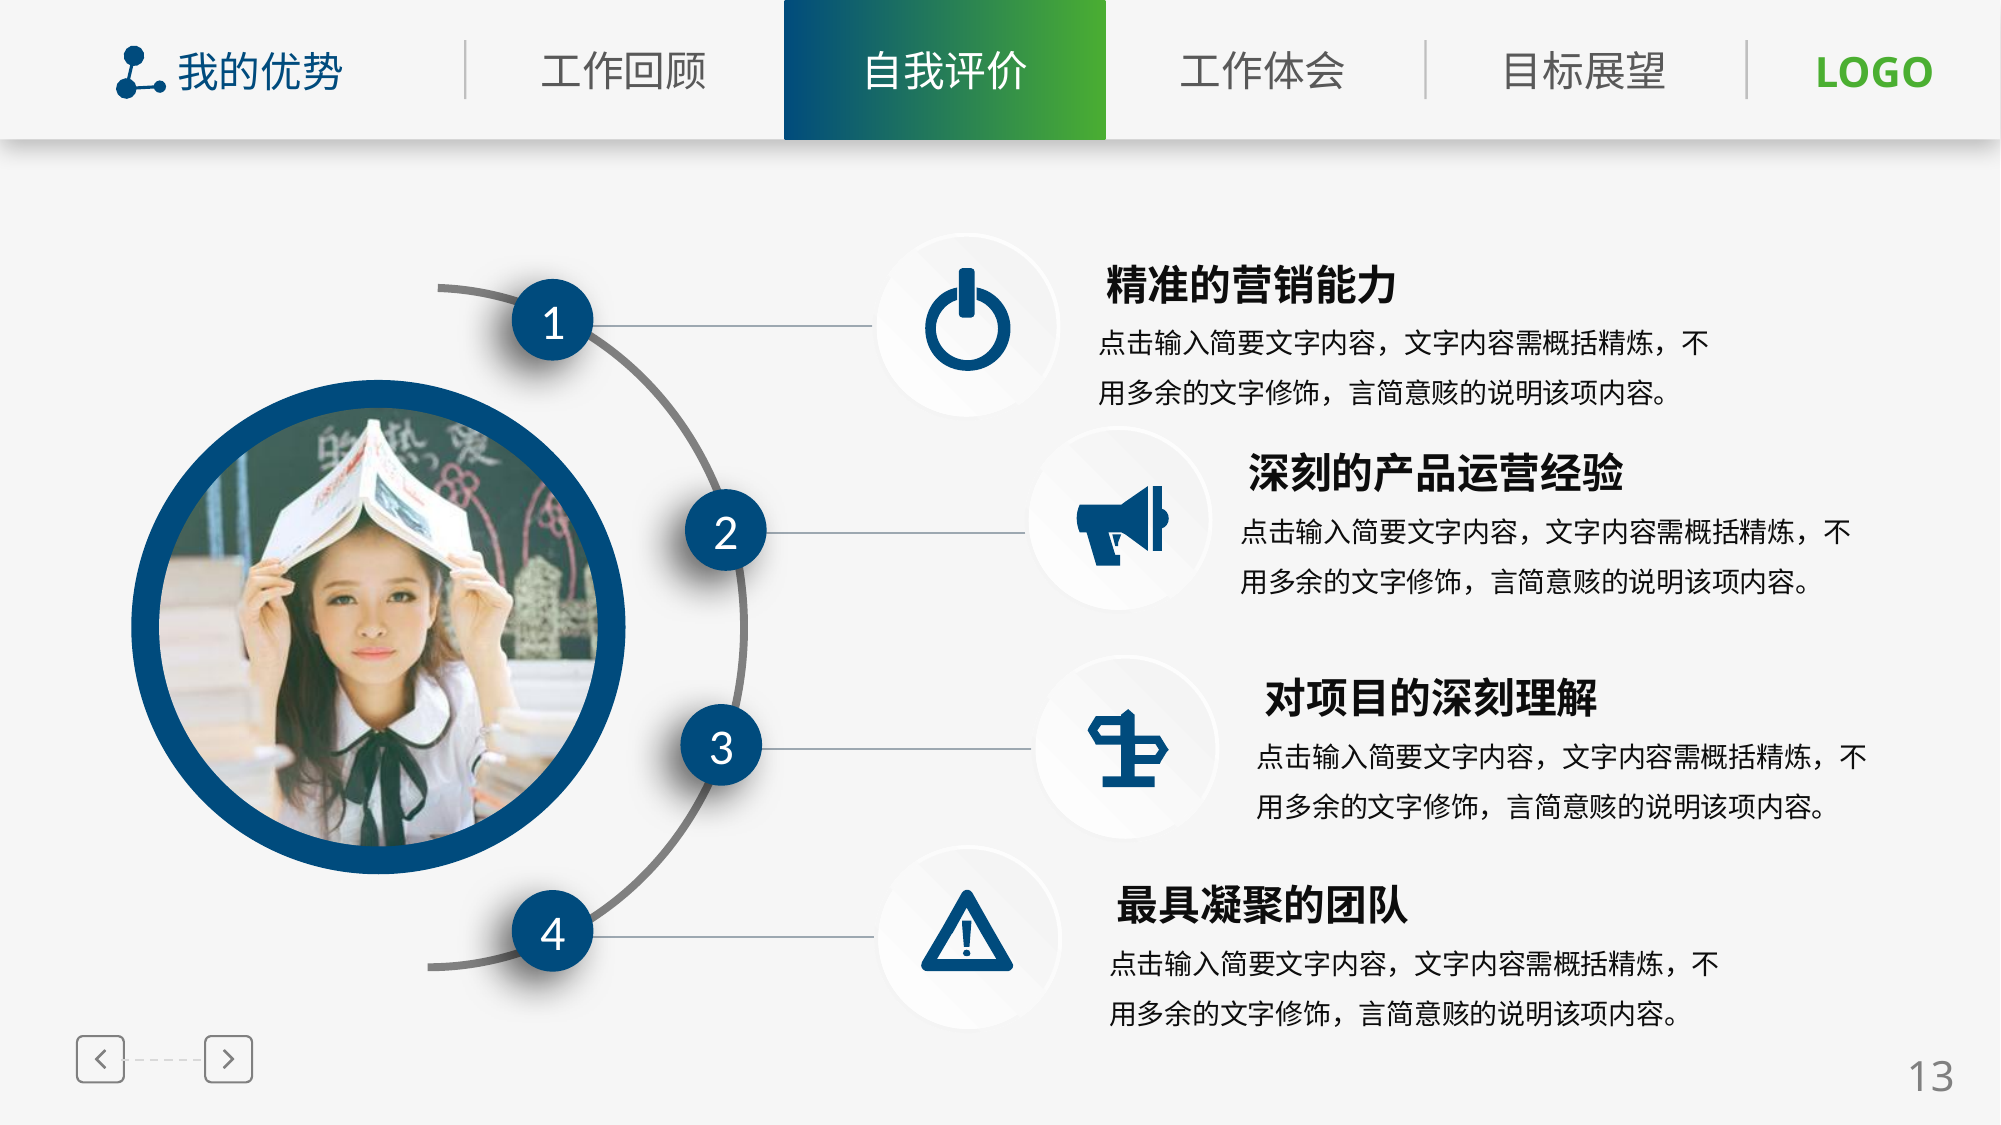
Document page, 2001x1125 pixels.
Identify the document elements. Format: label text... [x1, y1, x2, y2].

text_box [606, 340, 718, 475]
text_box 点击输入简要文字内容，文字内容需概括精炼，不用多余的文字修饰，言简意赅的说明该项内容。 [1078, 299, 1745, 420]
text_box [435, 281, 485, 299]
text_box 点击输入简要文字内容，文字内容需概括精炼，不用多余的文字修饰，言简意赅的说明该项内容。 [1089, 919, 1755, 1040]
text_box 精准的营销能力 [1086, 248, 1419, 299]
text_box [1024, 425, 1213, 615]
text_box [731, 603, 751, 699]
text_box 4 [509, 887, 596, 974]
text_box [872, 232, 1061, 421]
text_box 1 [509, 276, 596, 363]
text_box 最具凝聚的团队 [1096, 868, 1430, 919]
text_box 点击输入简要文字内容，文字内容需概括精炼，不用多余的文字修饰，言简意赅的说明该项内容。 [1236, 713, 1903, 834]
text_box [1031, 654, 1220, 843]
text_box 3 [678, 701, 765, 788]
text_box [597, 824, 691, 919]
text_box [131, 379, 626, 875]
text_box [873, 844, 1063, 1034]
text_box 对项目的深刻理解 [1244, 662, 1619, 713]
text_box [122, 38, 404, 105]
text_box 2 [682, 487, 769, 573]
text_box 深刻的产品运营经验 [1228, 436, 1645, 487]
text_box [425, 958, 473, 974]
text_box 点击输入简要文字内容，文字内容需概括精炼，不用多余的文字修饰，言简意赅的说明该项内容。 [1220, 487, 1887, 608]
